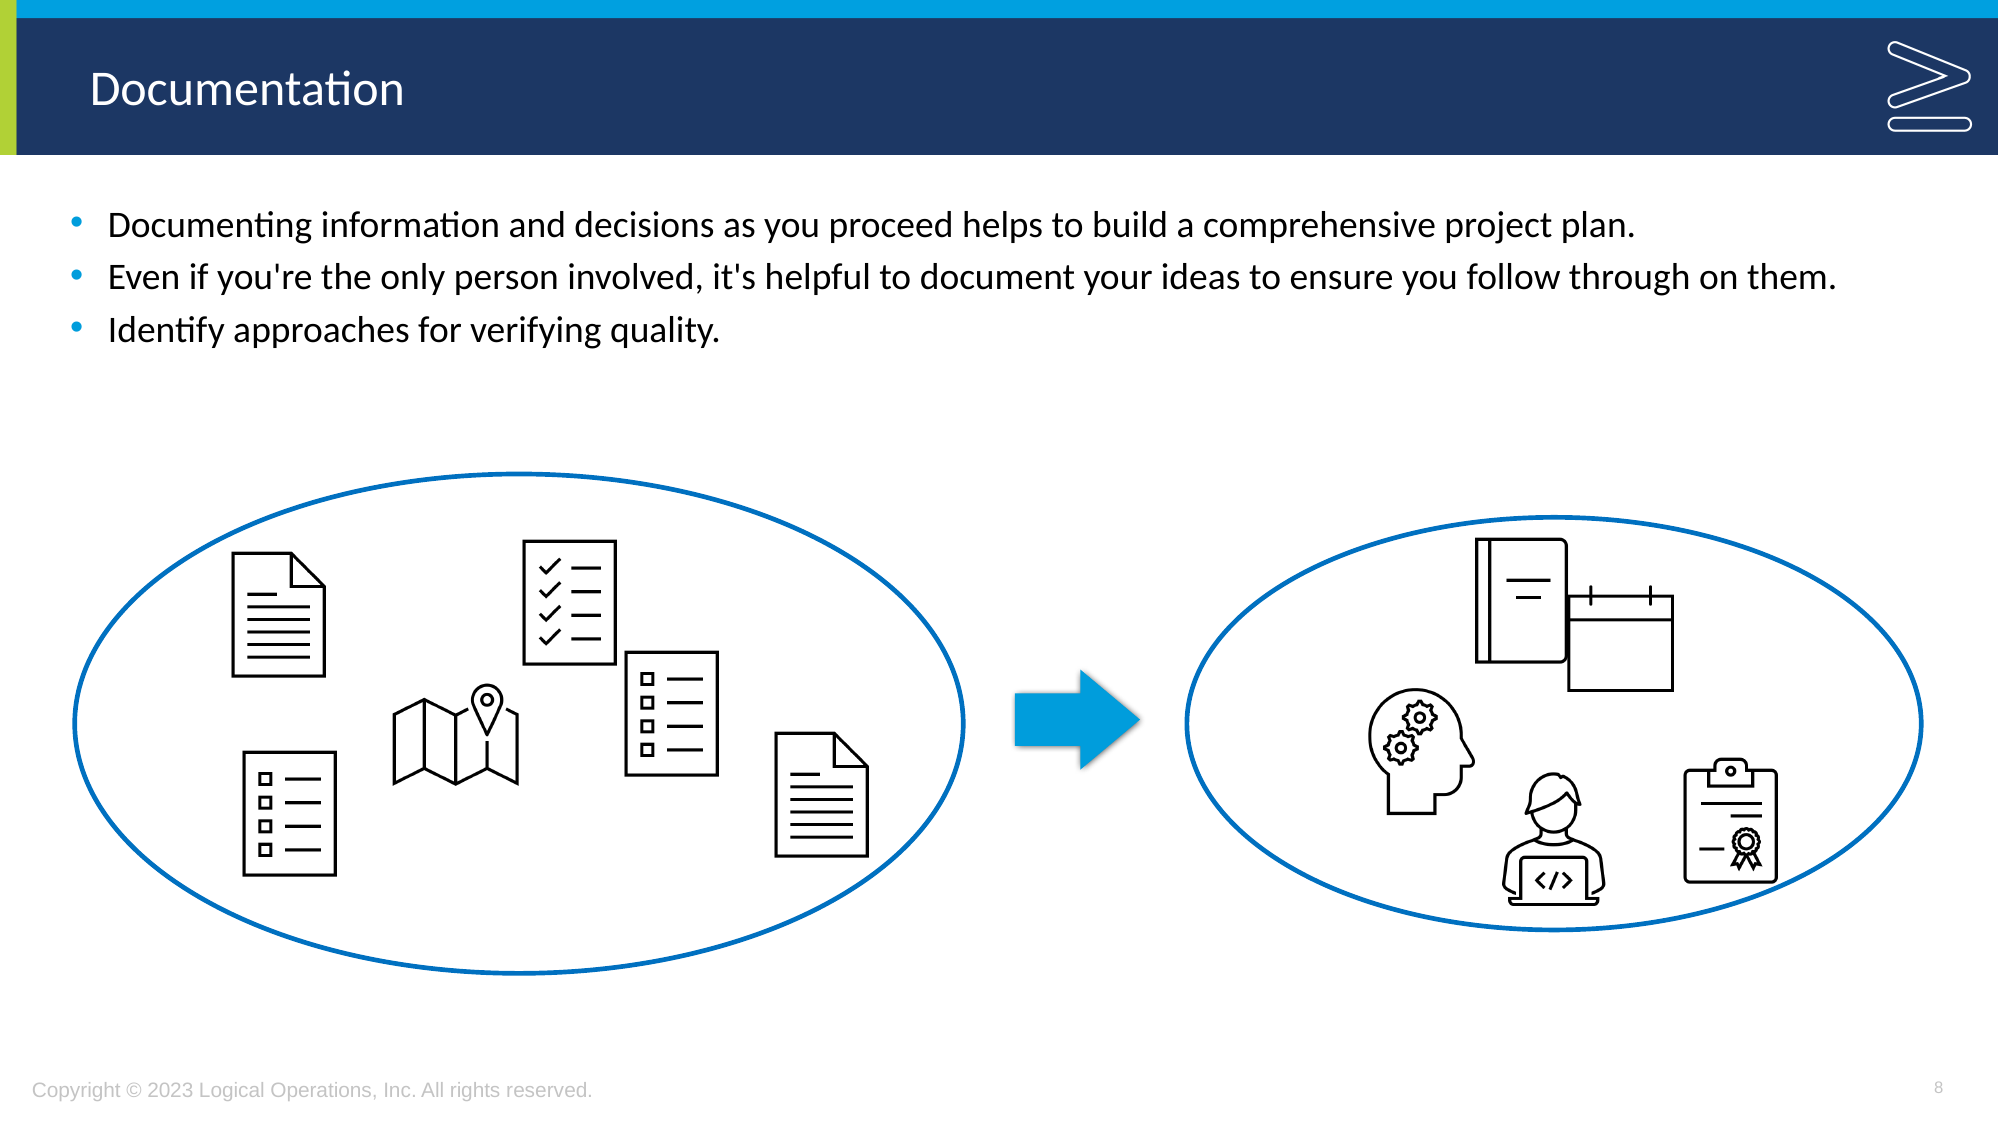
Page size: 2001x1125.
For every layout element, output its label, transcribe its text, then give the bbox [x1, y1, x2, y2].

picture [1850, 19, 1998, 155]
picture [380, 527, 897, 870]
title Documentation [74, 16, 1850, 155]
text_box [1186, 517, 1922, 930]
picture [203, 539, 354, 690]
picture [214, 738, 365, 889]
picture [0, 0, 74, 155]
slide_number 8 [1491, 1057, 1959, 1118]
text_box [1014, 669, 1141, 770]
picture [1655, 745, 1806, 896]
text_box [74, 473, 964, 974]
picture [1346, 679, 1630, 909]
list Documenting information and decisions as you proceed helps to build a comprehensive project plan. Even if you're the only person involved, it's helpful to document your ideas to ensure you follow through on them. Identify approaches for verifying quality. [55, 192, 1968, 1037]
picture [1445, 524, 1696, 714]
